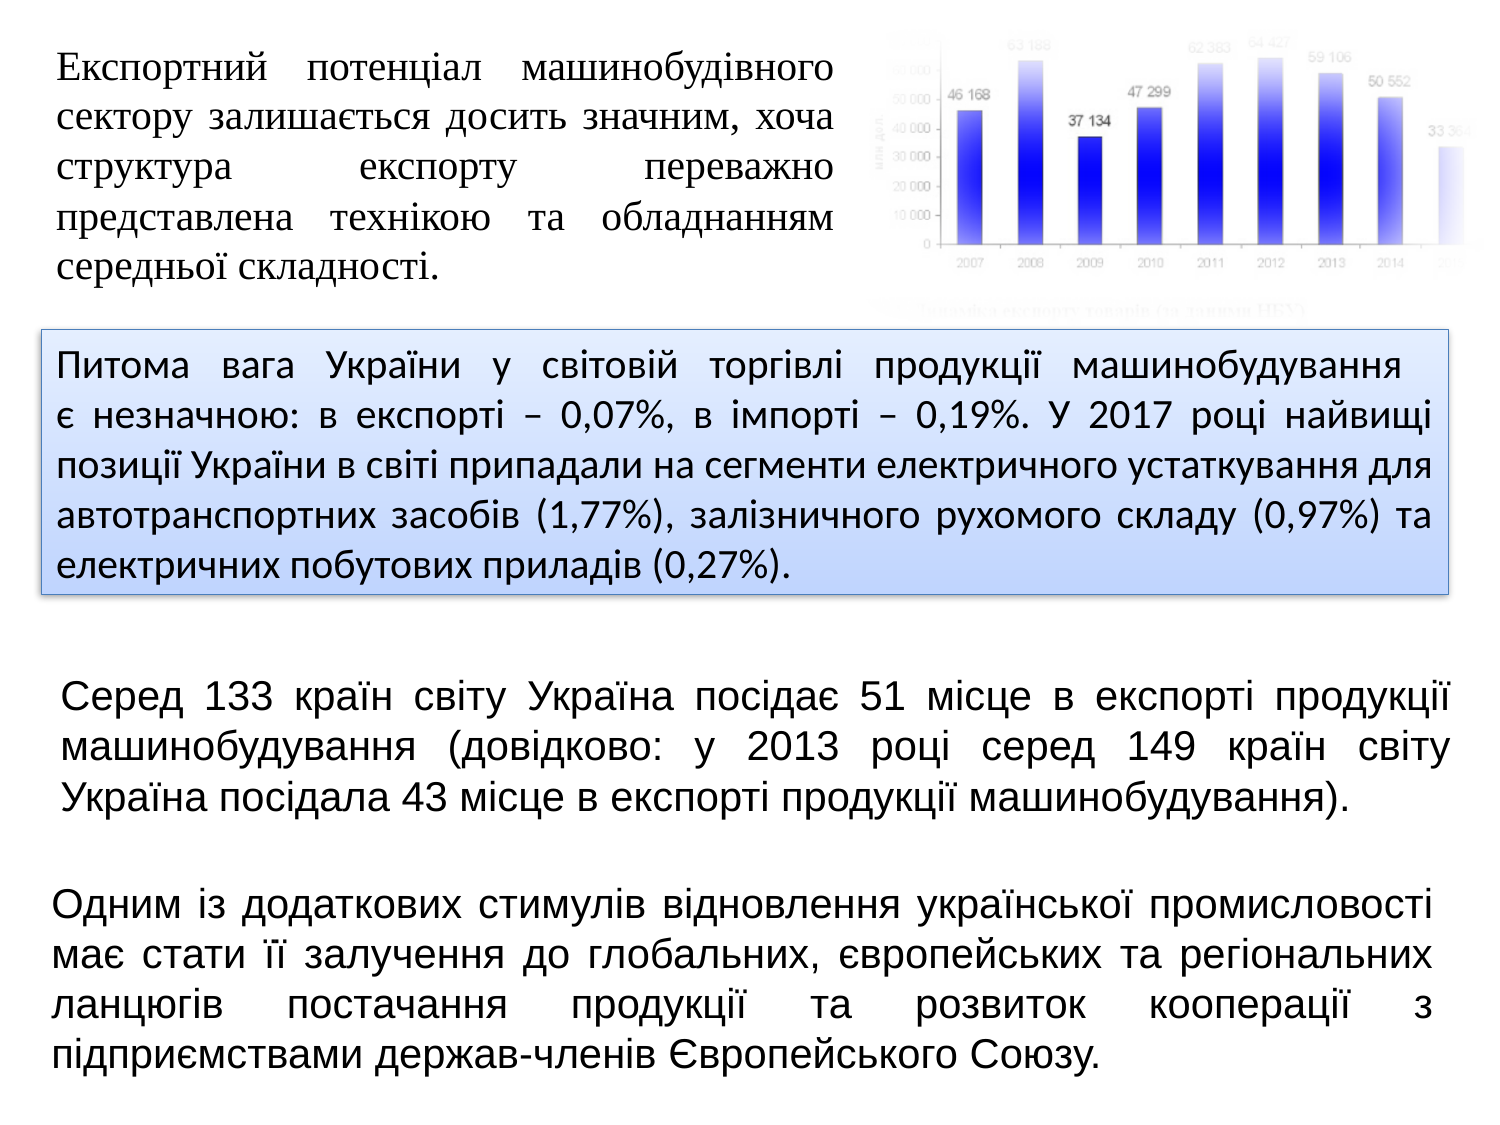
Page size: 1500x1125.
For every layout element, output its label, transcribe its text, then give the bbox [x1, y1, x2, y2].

text_box Питома вага України у світовій торгівлі продукції машинобудування є незначною: в експорті – 0,07%, в імпорті – 0,19%. У 2017 році найвищі позиції України в світі припадали на сегменти електричного устаткування для автотранспортних засобів (1,77%), залізничного рухомого складу (0,97%) та електричних побутових приладів (0,27%). [41, 329, 1449, 595]
text_box Одним із додаткових стимулів відновлення української промисловості має стати її залучення до глобальних, європейських та регіональних ланцюгів постачання продукції та розвиток кооперації з підприємствами держав-членів Європейського Союзу. [36, 869, 1449, 1085]
text_box Серед 133 країн світу Україна посідає 51 місце в експорті продукції машинобудування (довідково: у 2013 році серед 149 країн світу Україна посідала 43 місце в експорті продукції машинобудування). [45, 661, 1467, 827]
picture [848, 18, 1486, 328]
text_box Експортний потенціал машинобудівного сектору залишається досить значним, хоча структура експорту переважно представлена технікою та обладнанням середньої складності. [41, 30, 843, 296]
